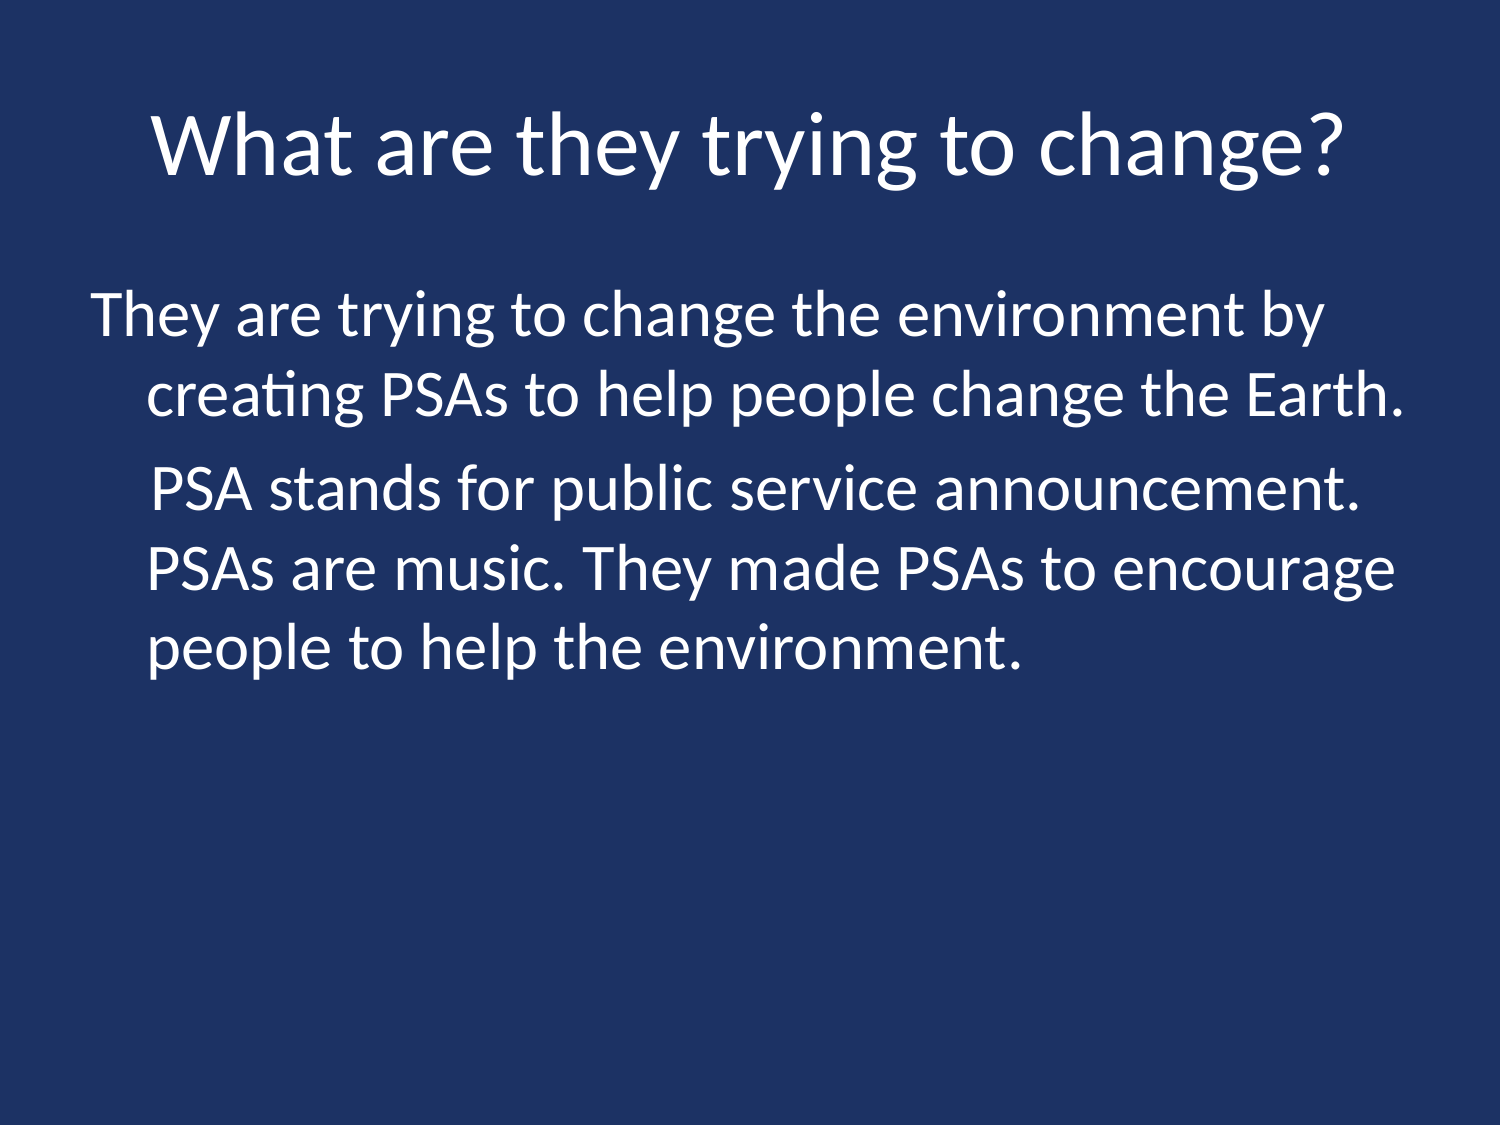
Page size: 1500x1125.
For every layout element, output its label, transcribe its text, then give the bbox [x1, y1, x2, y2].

list They are trying to change the environment by creating PSAs to help people change the Earth. PSA stands for public service announcement. PSAs are music. They made PSAs to encourage people to help the environment. [75, 262, 1425, 1005]
title What are they trying to change? [75, 45, 1425, 233]
